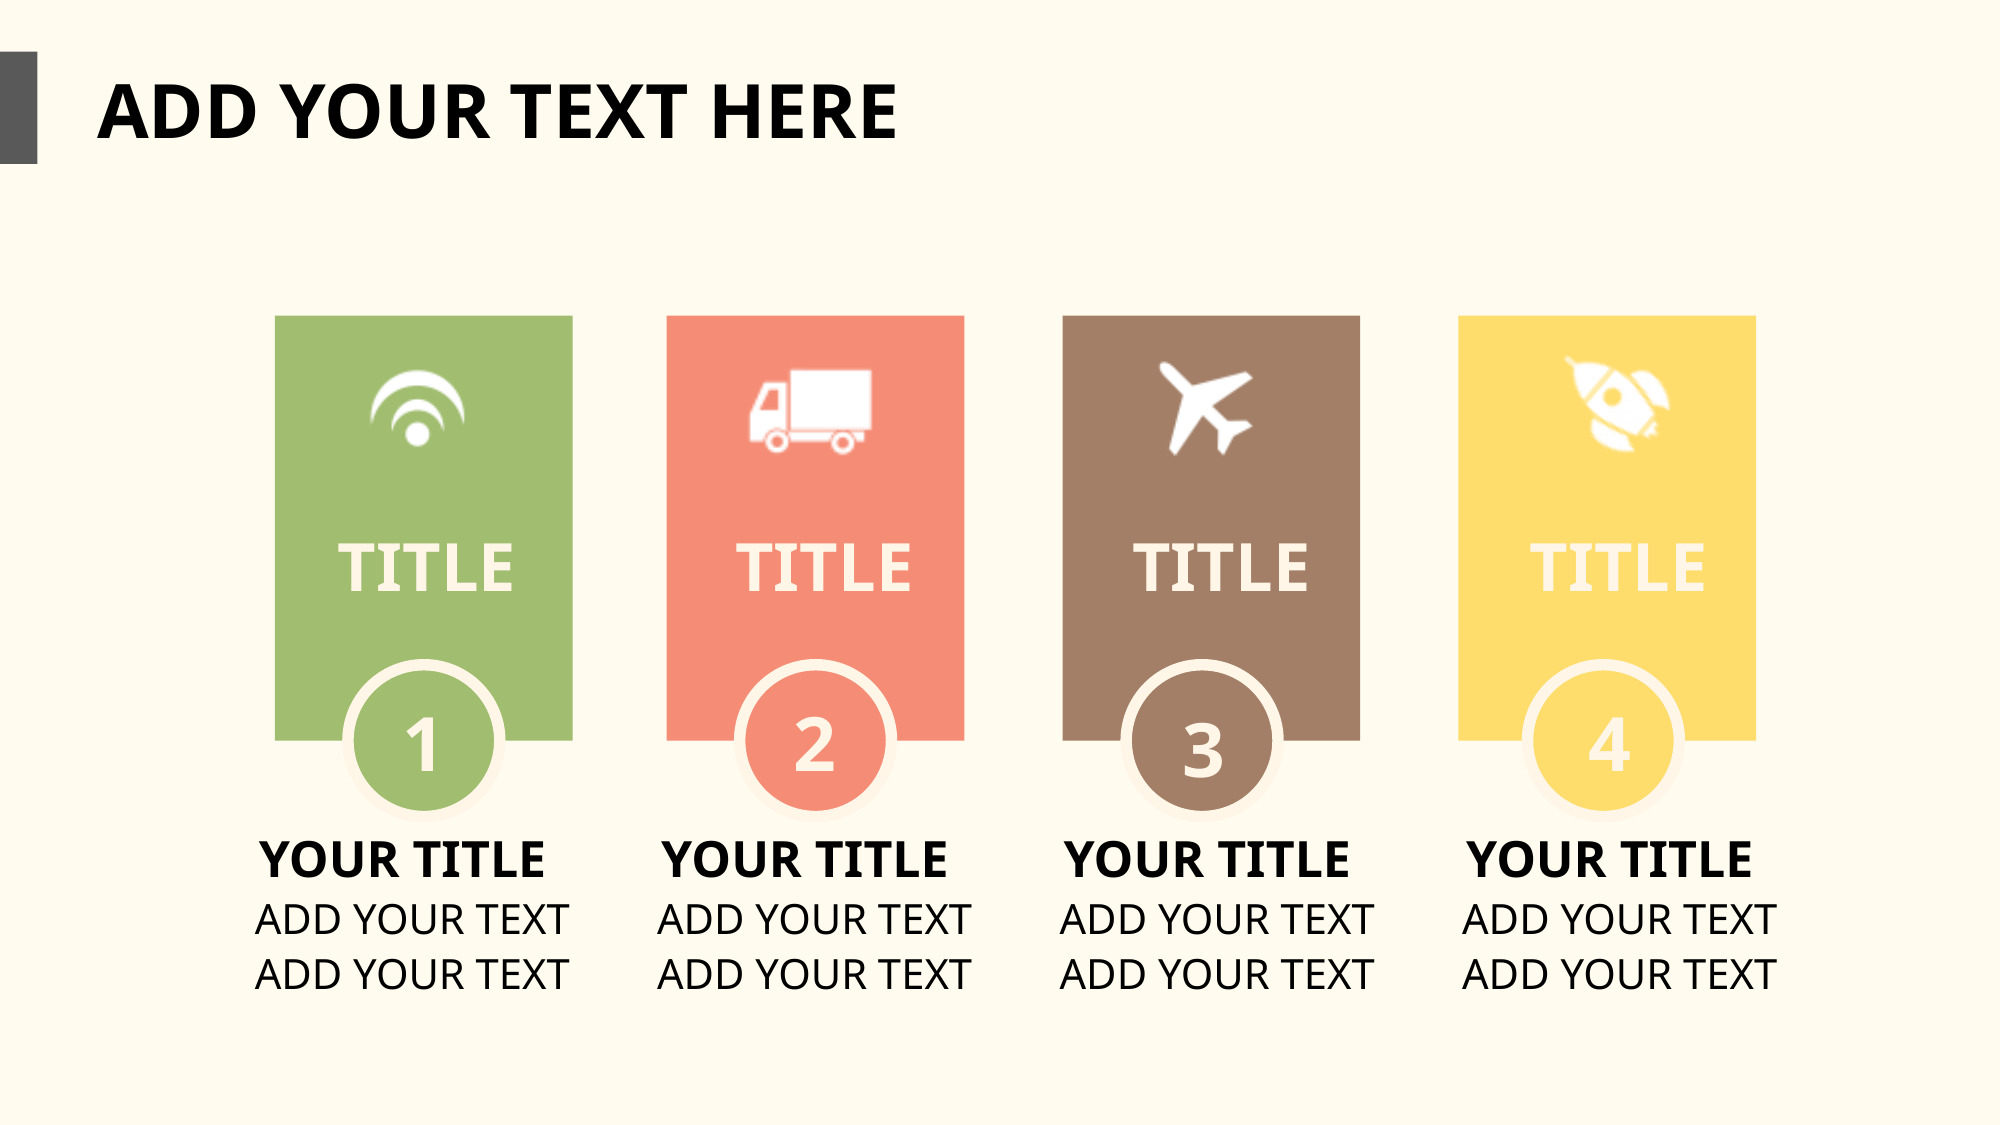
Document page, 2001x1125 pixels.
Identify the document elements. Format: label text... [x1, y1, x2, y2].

text_box 4 [1573, 689, 1647, 795]
text_box TITLE [720, 517, 929, 612]
text_box TITLE [322, 517, 532, 612]
text_box [738, 663, 893, 818]
text_box [346, 663, 501, 818]
text_box [274, 315, 574, 742]
text_box 3 [1167, 695, 1241, 801]
text_box ADD YOUR TEXT HERE [82, 55, 915, 161]
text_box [631, 820, 1010, 1007]
text_box [1061, 315, 1361, 742]
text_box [228, 820, 608, 1007]
text_box [1125, 663, 1280, 818]
text_box [666, 315, 965, 742]
text_box [0, 51, 38, 165]
picture [1514, 270, 1755, 510]
text_box TITLE [1117, 517, 1326, 612]
text_box TITLE [1514, 517, 1724, 612]
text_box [1436, 820, 1815, 1007]
picture [341, 339, 500, 516]
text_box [1033, 820, 1412, 1007]
picture [1126, 339, 1295, 512]
text_box [1457, 315, 1757, 742]
picture [713, 339, 918, 562]
text_box 2 [779, 689, 852, 795]
text_box [1526, 663, 1681, 818]
text_box 1 [387, 689, 461, 795]
